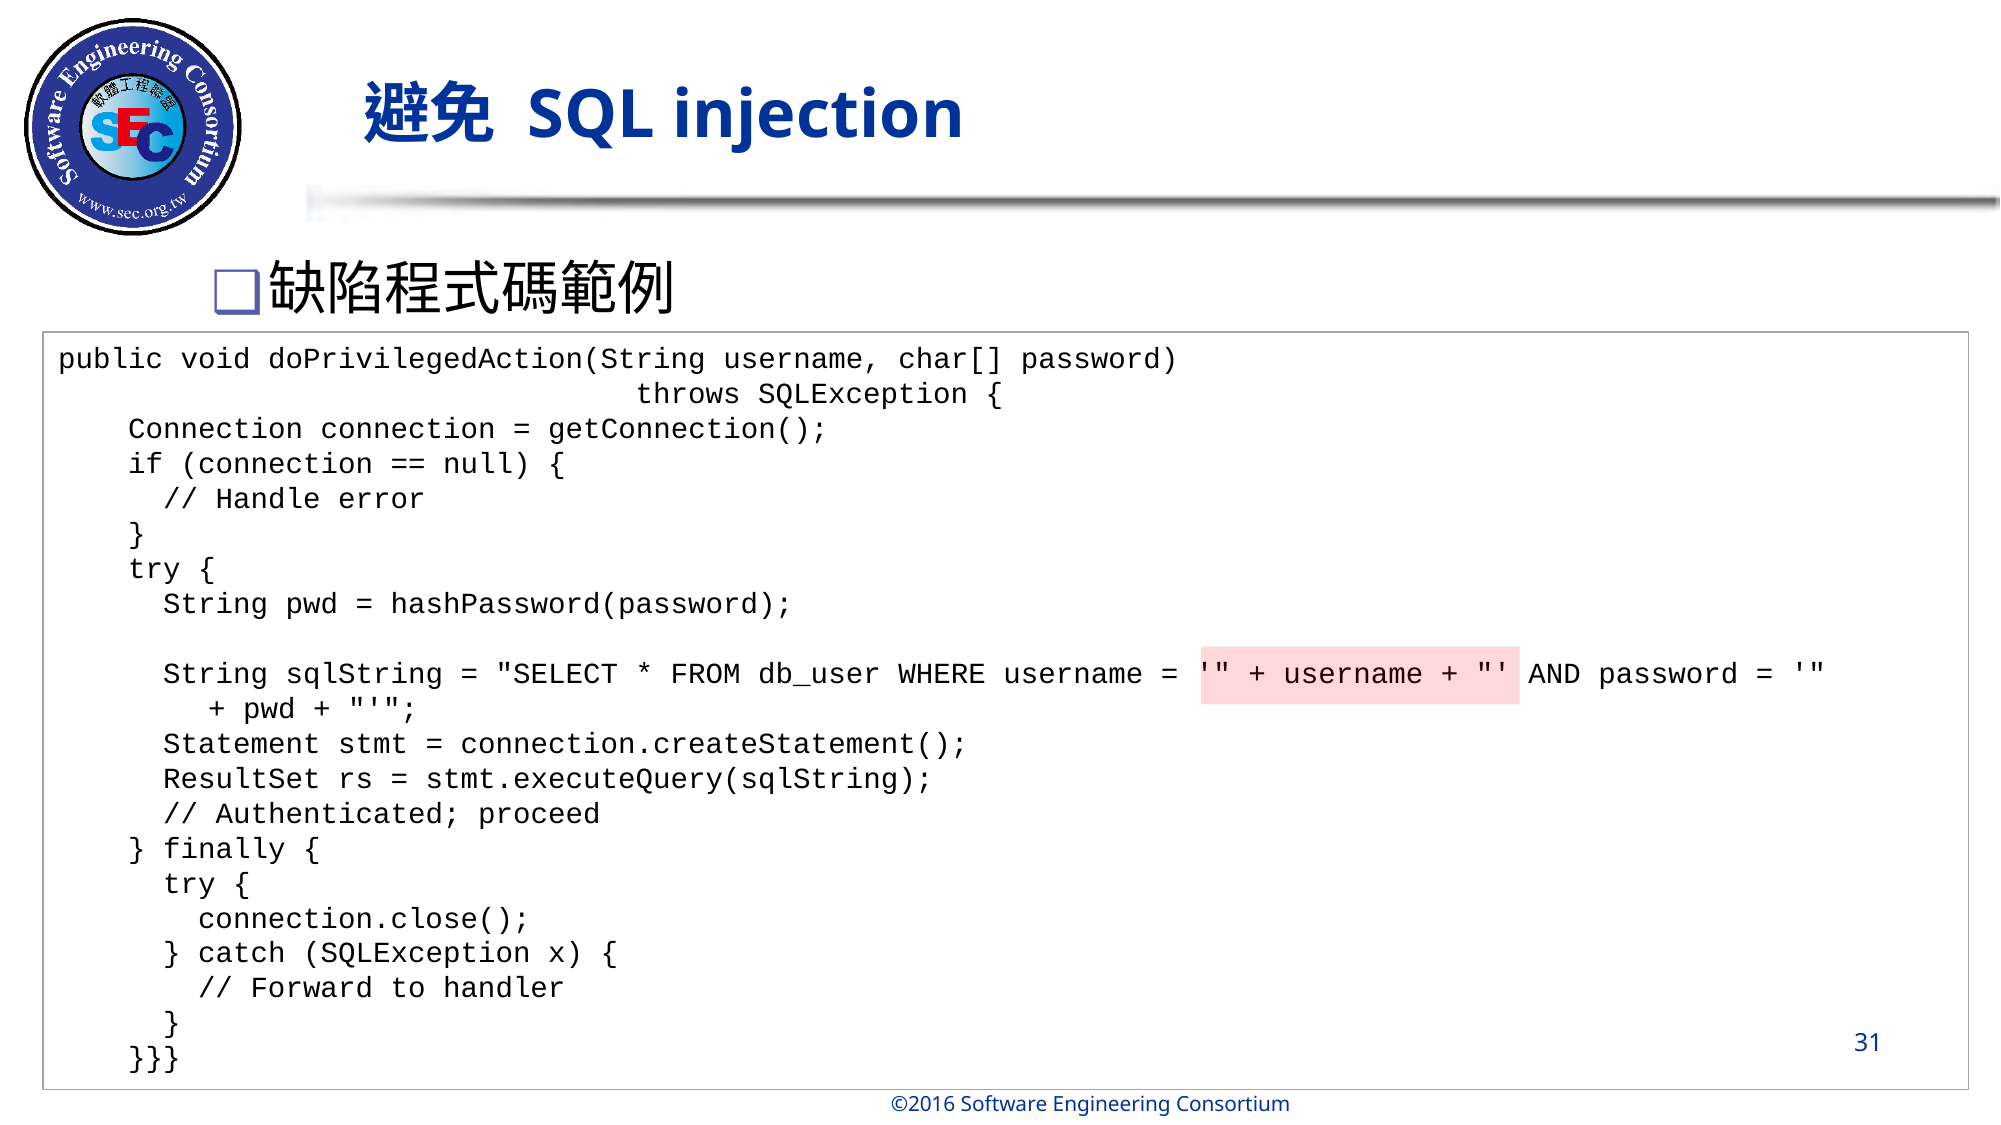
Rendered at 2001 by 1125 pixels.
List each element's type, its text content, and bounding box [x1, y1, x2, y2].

text_box public void doPrivilegedAction(String username, char[] password) throws SQLException { Connection connection = getConnection(); if (connection == null) { // Handle error } try { String pwd = hashPassword(password); String sqlString = "SELECT * FROM db_user WHERE username = '" + username + "' AND password = '" + pwd + "'"; Statement stmt = connection.createStatement(); ResultSet rs = stmt.executeQuery(sqlString); // Authenticated; proceed } finally { try { connection.close(); } catch (SQLException x) { // Forward to handler } }}} [43, 332, 1969, 1090]
picture [306, 184, 2000, 223]
slide_number ‹#› [1481, 1090, 1898, 1094]
picture [0, 0, 265, 259]
list 缺陷程式碼範例 [196, 243, 1898, 332]
title 避免 SQL injection [348, 42, 2000, 179]
text_box [1200, 646, 1520, 705]
